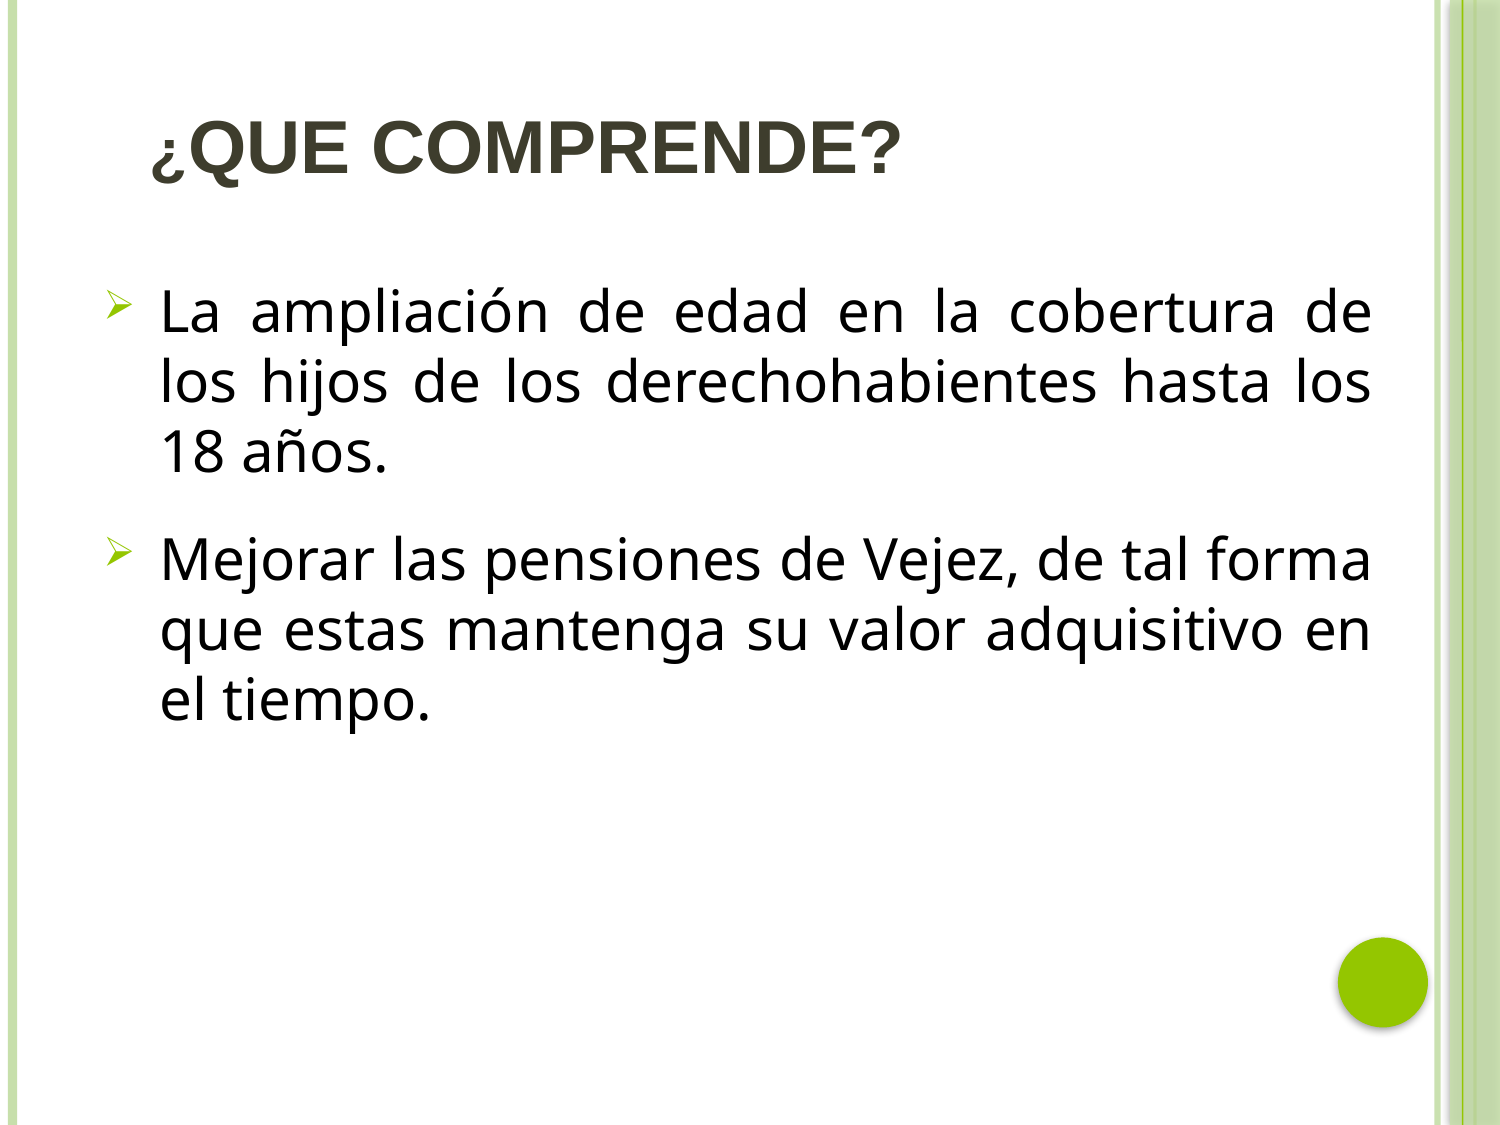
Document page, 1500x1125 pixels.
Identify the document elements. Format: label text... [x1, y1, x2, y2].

list La ampliación de edad en la cobertura de los hijos de los derechohabientes hasta los 18 años. Mejorar las pensiones de Vejez, de tal forma que estas mantenga su valor adquisitivo en el tiempo. [88, 267, 1388, 976]
title ¿Que Comprende? [135, 60, 1369, 197]
